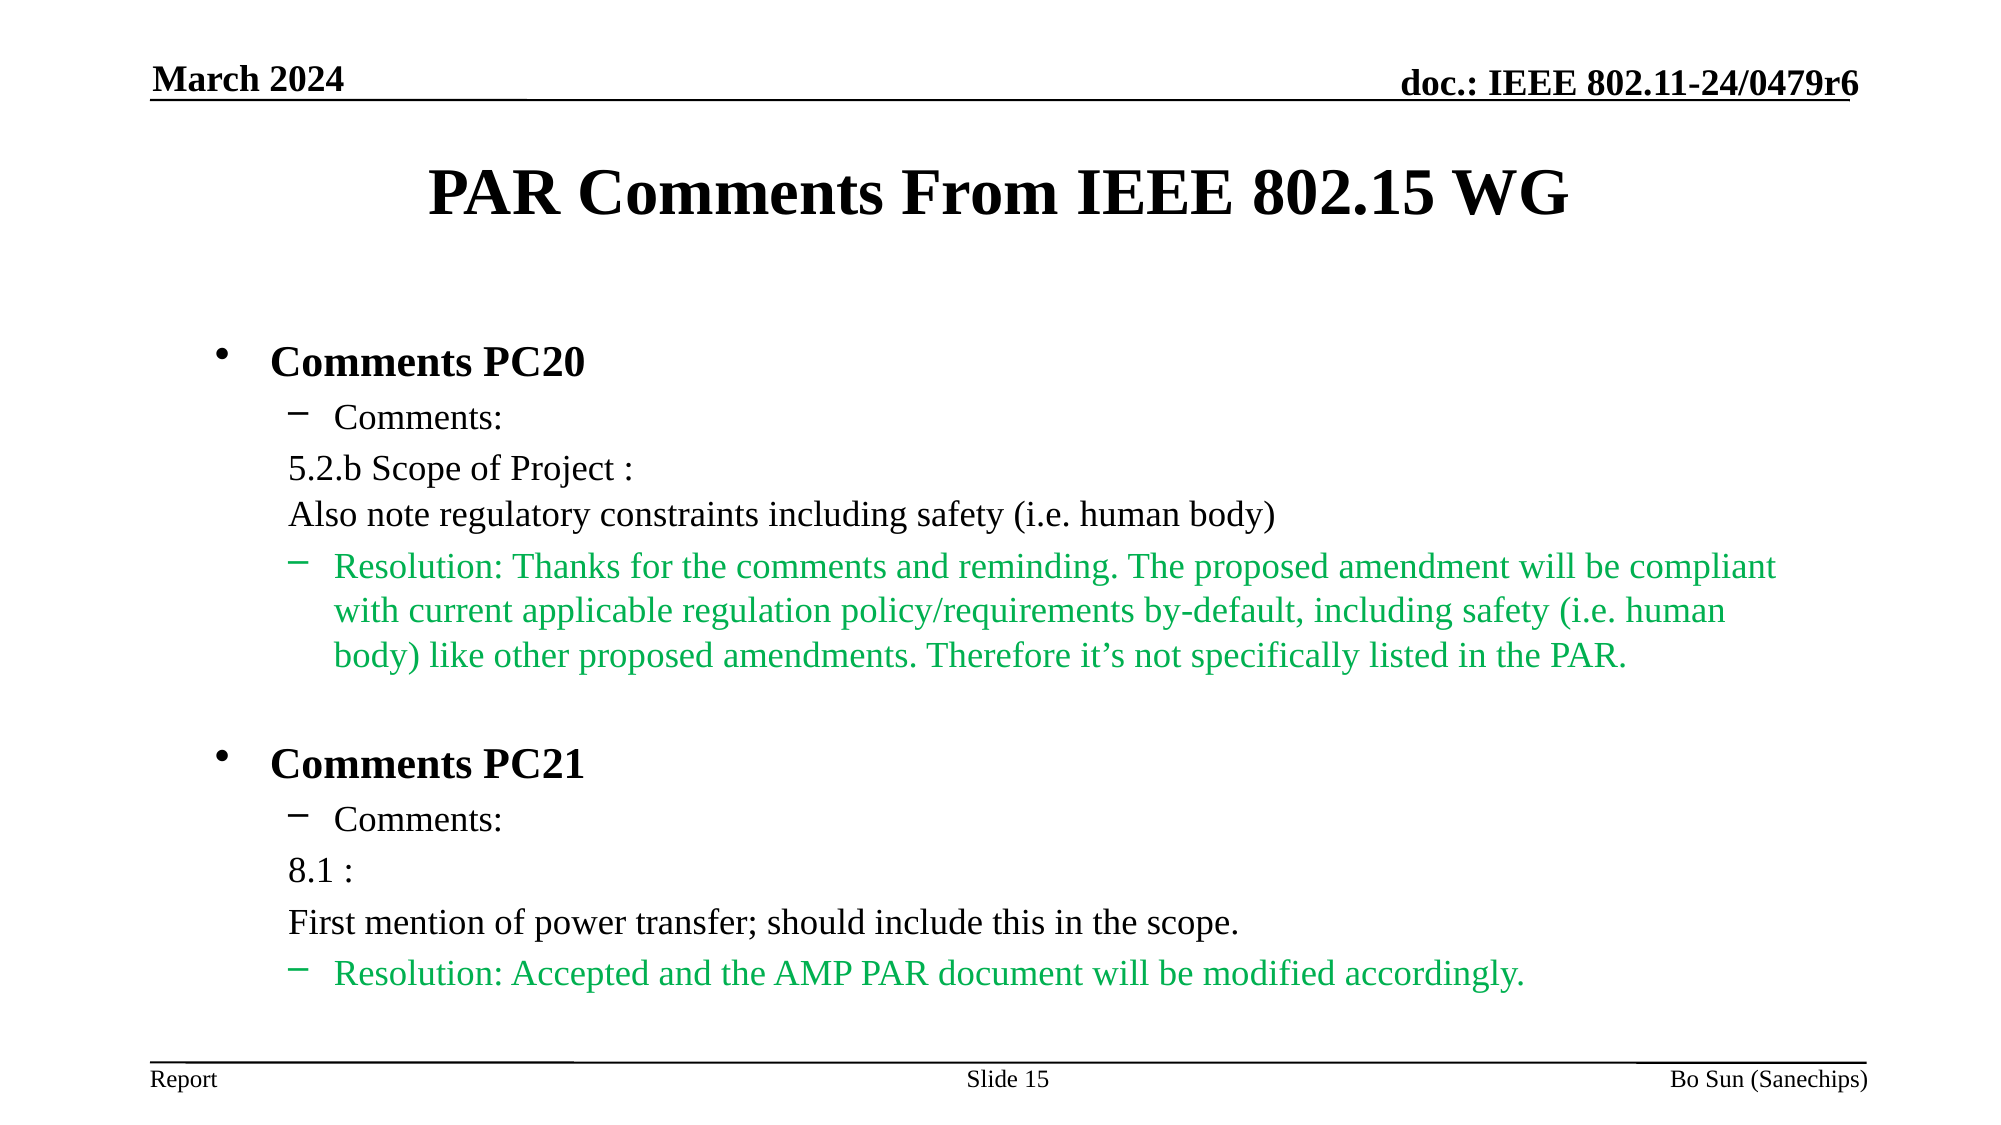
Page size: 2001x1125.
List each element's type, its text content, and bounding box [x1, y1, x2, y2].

slide_number Slide 15 [949, 1061, 1067, 1123]
text_box Comments PC20 Comments: 5.2.b Scope of Project : Also note regulatory constraints including safety (i.e. human body) Resolution: Thanks for the comments and reminding. The proposed amendment will be compliant with current applicable regulation policy/requirements by-default, including safety (i.e. human body) like other proposed amendments. Therefore it’s not specifically listed in the PAR. Comments PC21 Comments: 8.1 : First mention of power transfer; should include this in the scope. Resolution: Accepted and the AMP PAR document will be modified accordingly. [200, 324, 1800, 1039]
footer Bo Sun (Sanechips) [1171, 1061, 1869, 1093]
text_box PAR Comments From IEEE 802.15 WG [200, 100, 1800, 276]
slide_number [152, 54, 563, 100]
